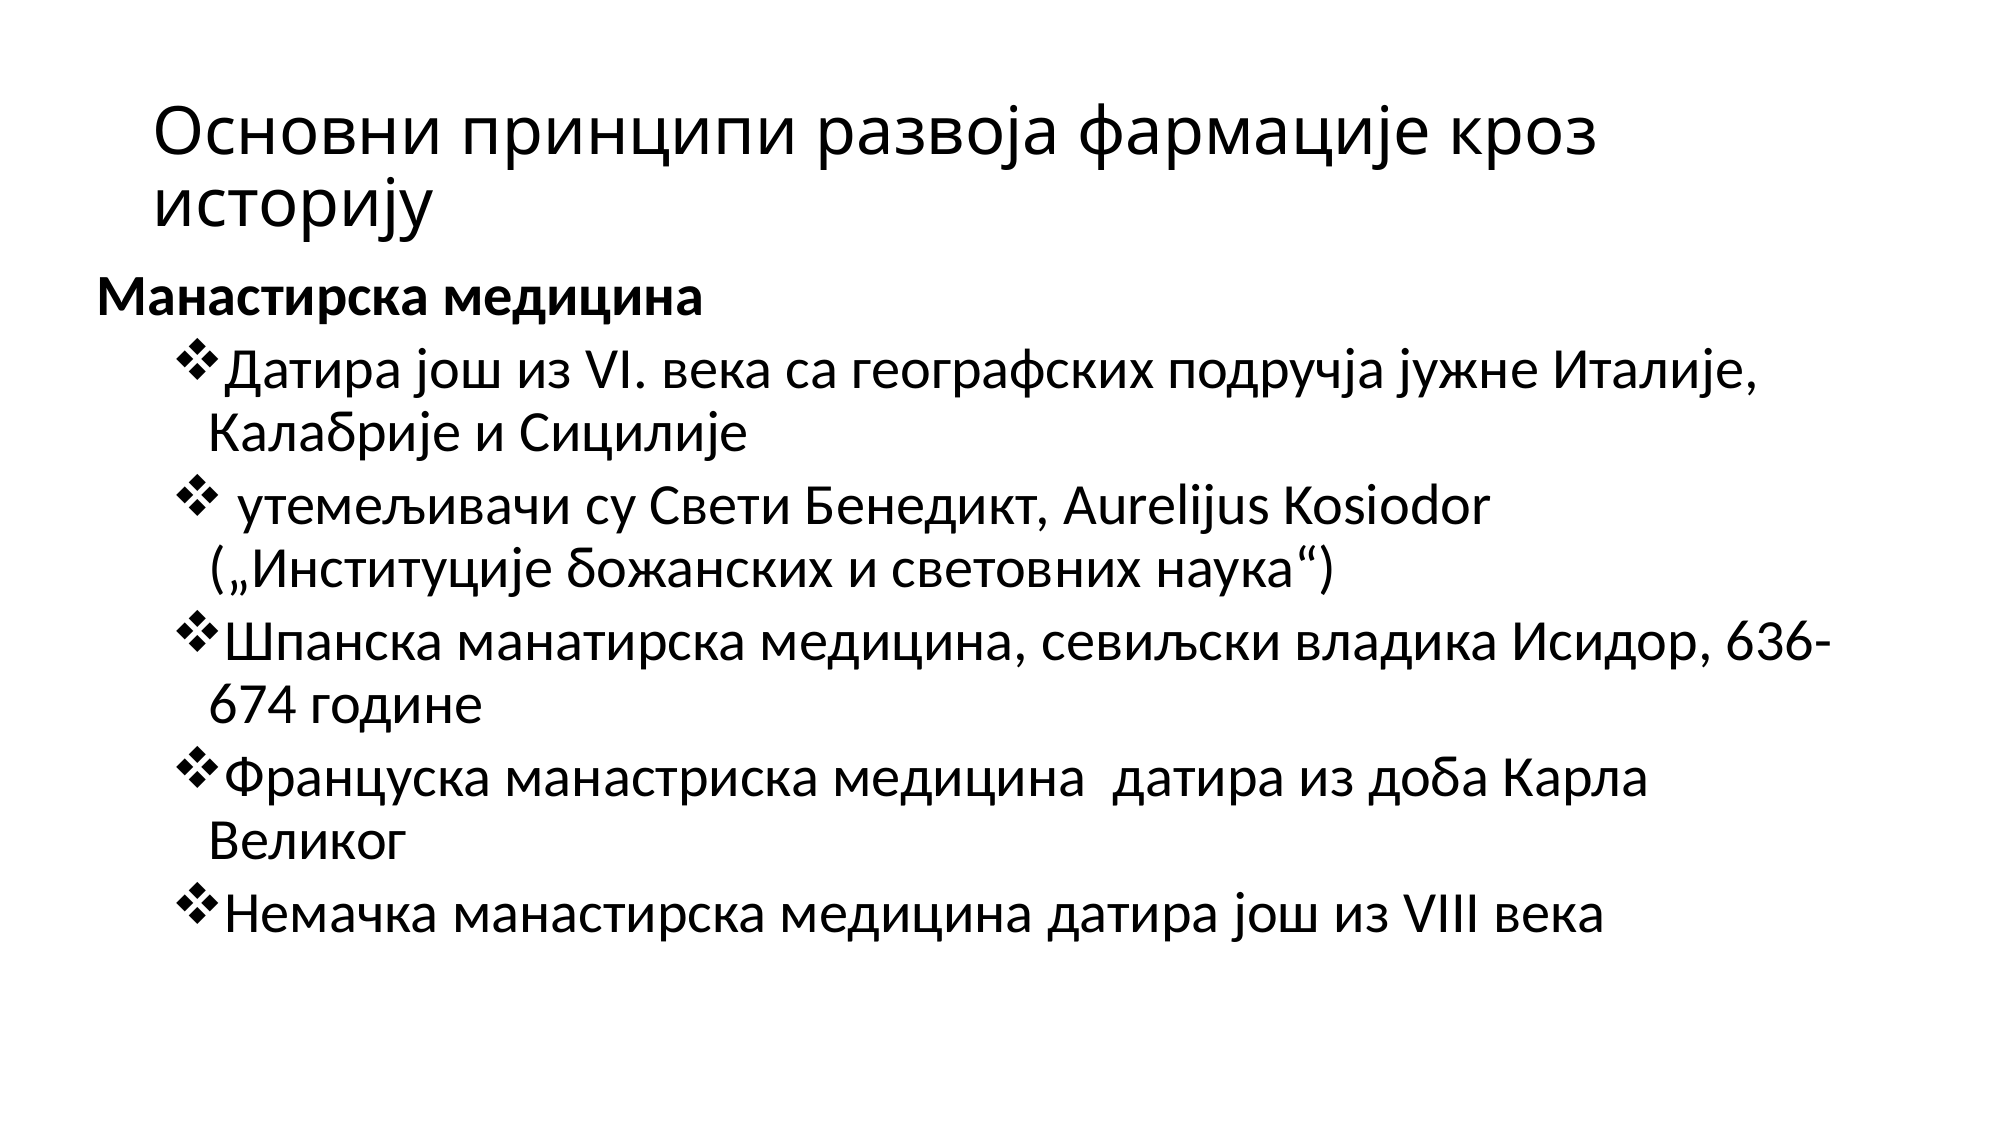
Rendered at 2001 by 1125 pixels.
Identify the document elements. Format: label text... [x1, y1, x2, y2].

title Основни принципи развоја фармације кроз историју [137, 59, 1863, 257]
list Манастирска медицина Датира још из VI. века са географских подручја јужне Италије, Калабрије и Сицилије утемељивачи су Свети Бенедикт, Aurelijus Kosiodor („Институције божанских и световних наука“) Шпанска манатирска медицина, севиљски владика Исидор, 636- 674 године Француска манастриска медицина датира из доба Карла Великог Немачка манастирска медицина датира још из VIII века [81, 257, 1863, 1014]
